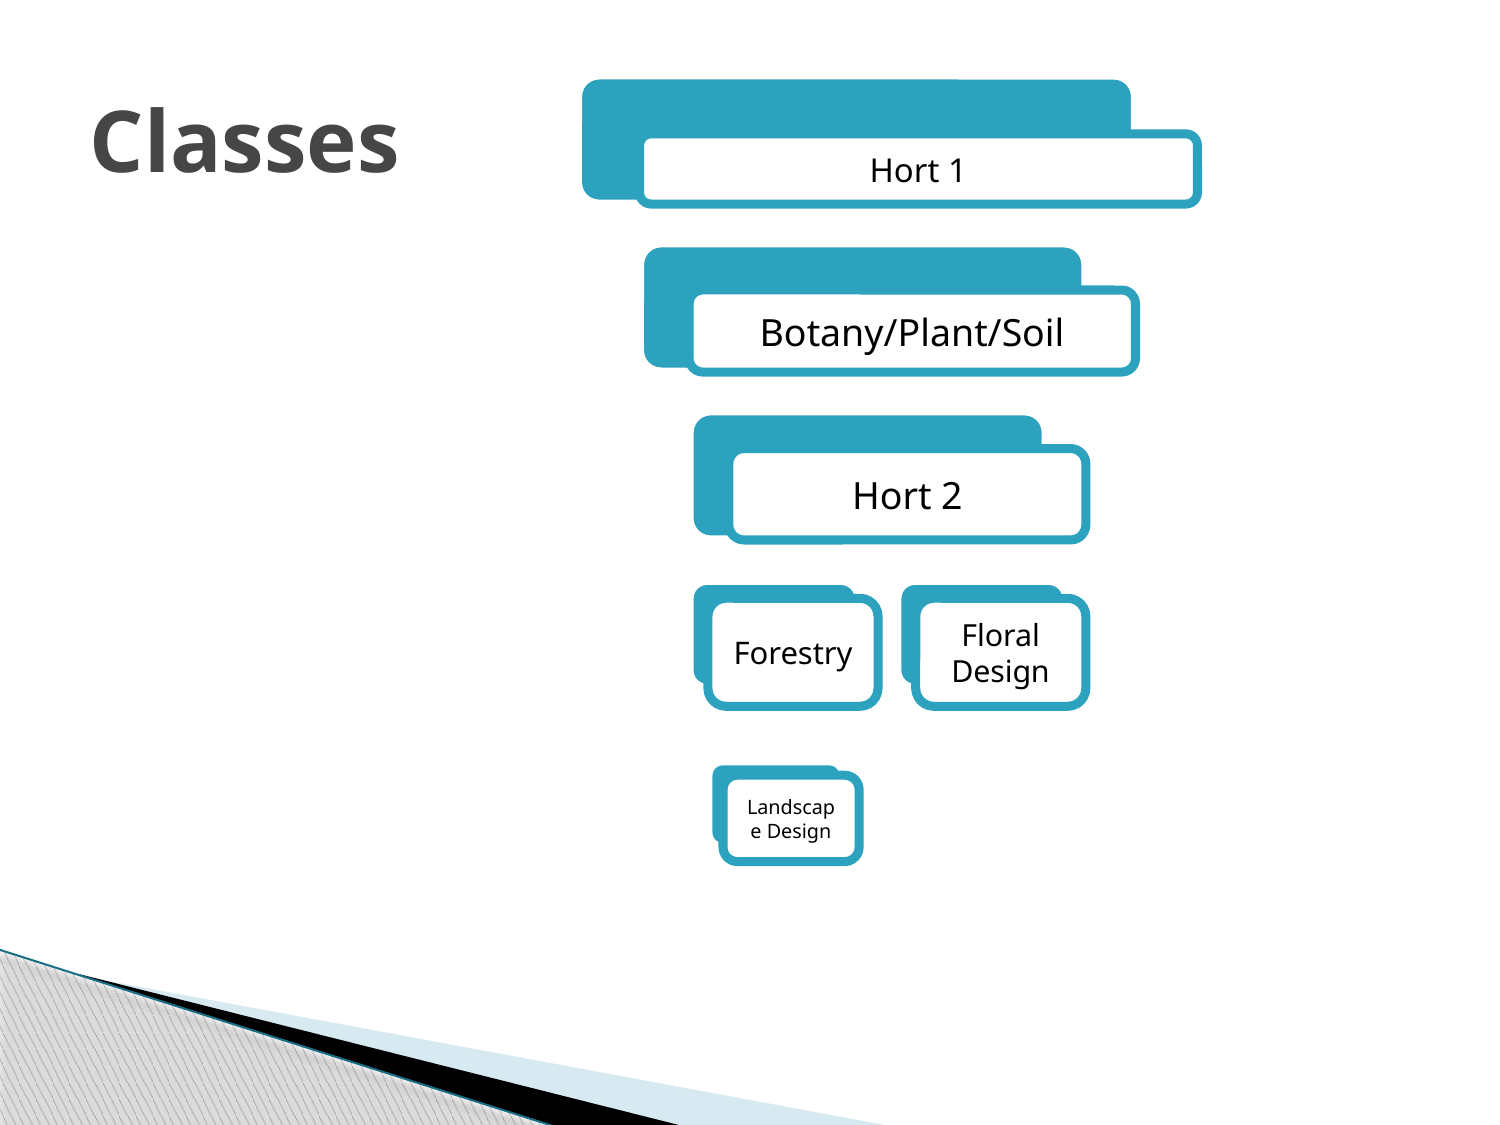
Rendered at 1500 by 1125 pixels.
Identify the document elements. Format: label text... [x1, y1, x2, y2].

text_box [499, 74, 1276, 1044]
title Classes [75, 45, 1425, 233]
